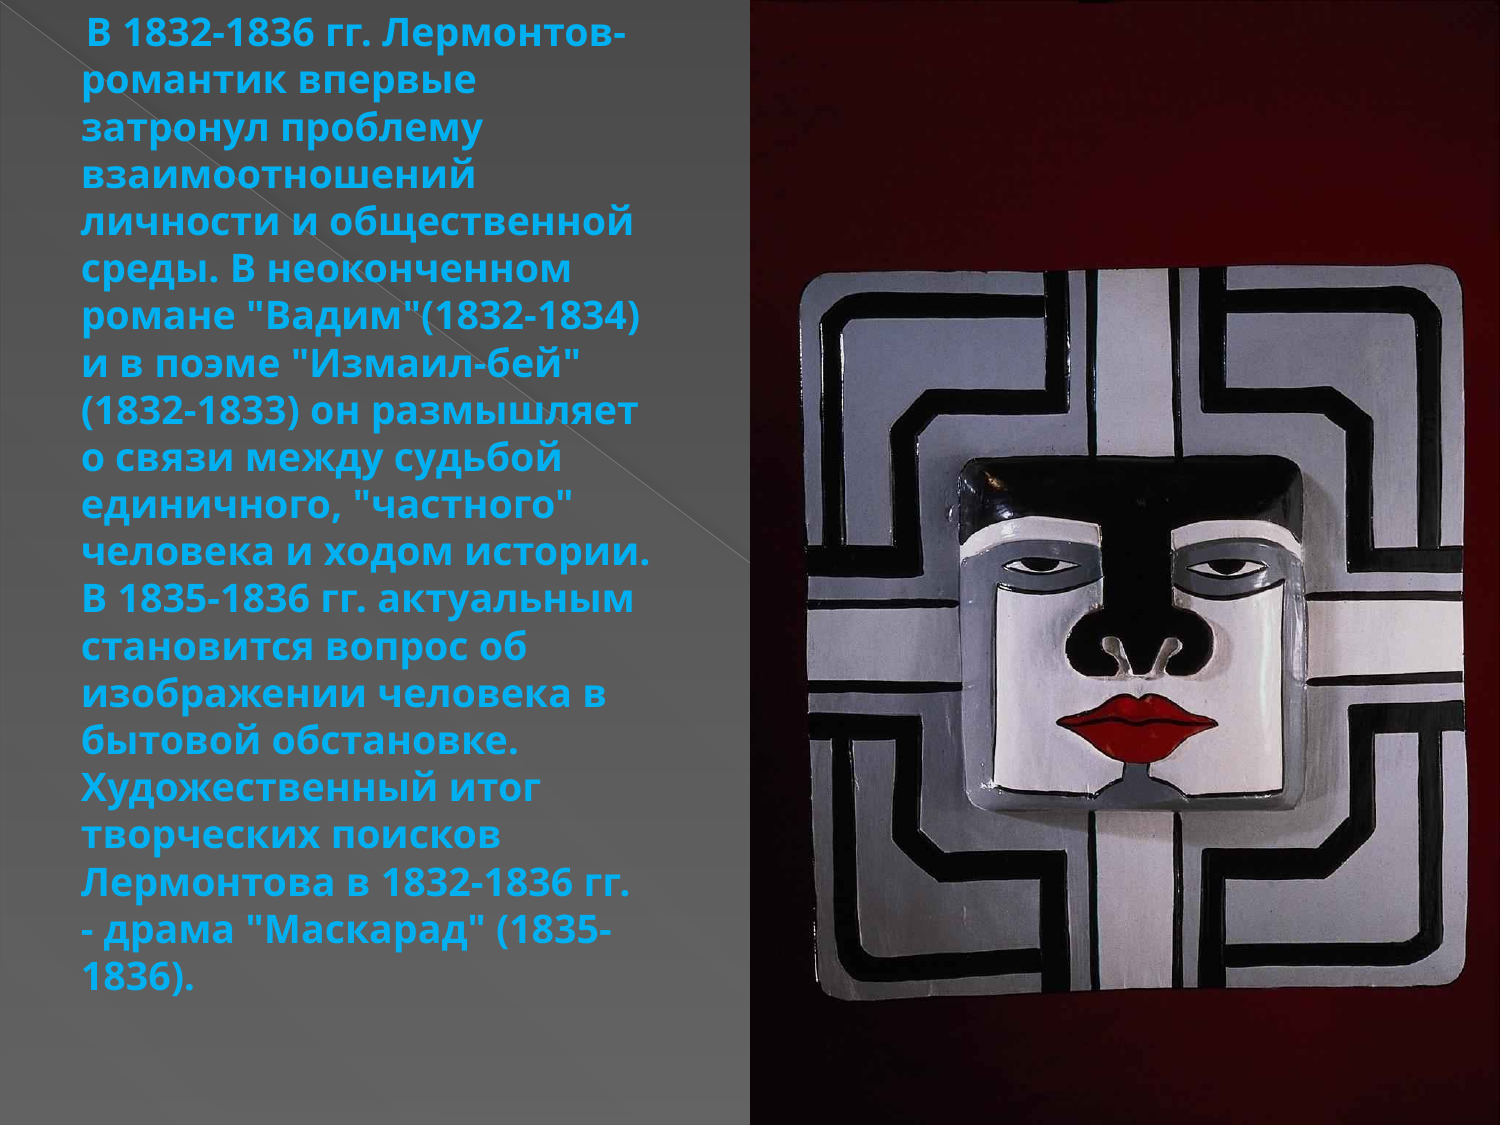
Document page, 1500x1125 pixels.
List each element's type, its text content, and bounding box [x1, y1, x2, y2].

picture [749, 0, 1500, 1125]
list В 1832-1836 гг. Лермонтов-романтик впервые затронул проблему взаимоотношений личности и общественной среды. В неоконченном романе "Вадим"(1832-1834) и в поэме "Измаил-бей" (1832-1833) он размышляет о связи между судьбой единичного, "частного" человека и ходом истории. В 1835-1836 гг. актуальным становится вопрос об изображении человека в бытовой обстановке. Художественный итог творческих поисков Лермонтова в 1832-1836 гг. - драма "Маскарад" (1835-1836). [0, 0, 668, 1125]
